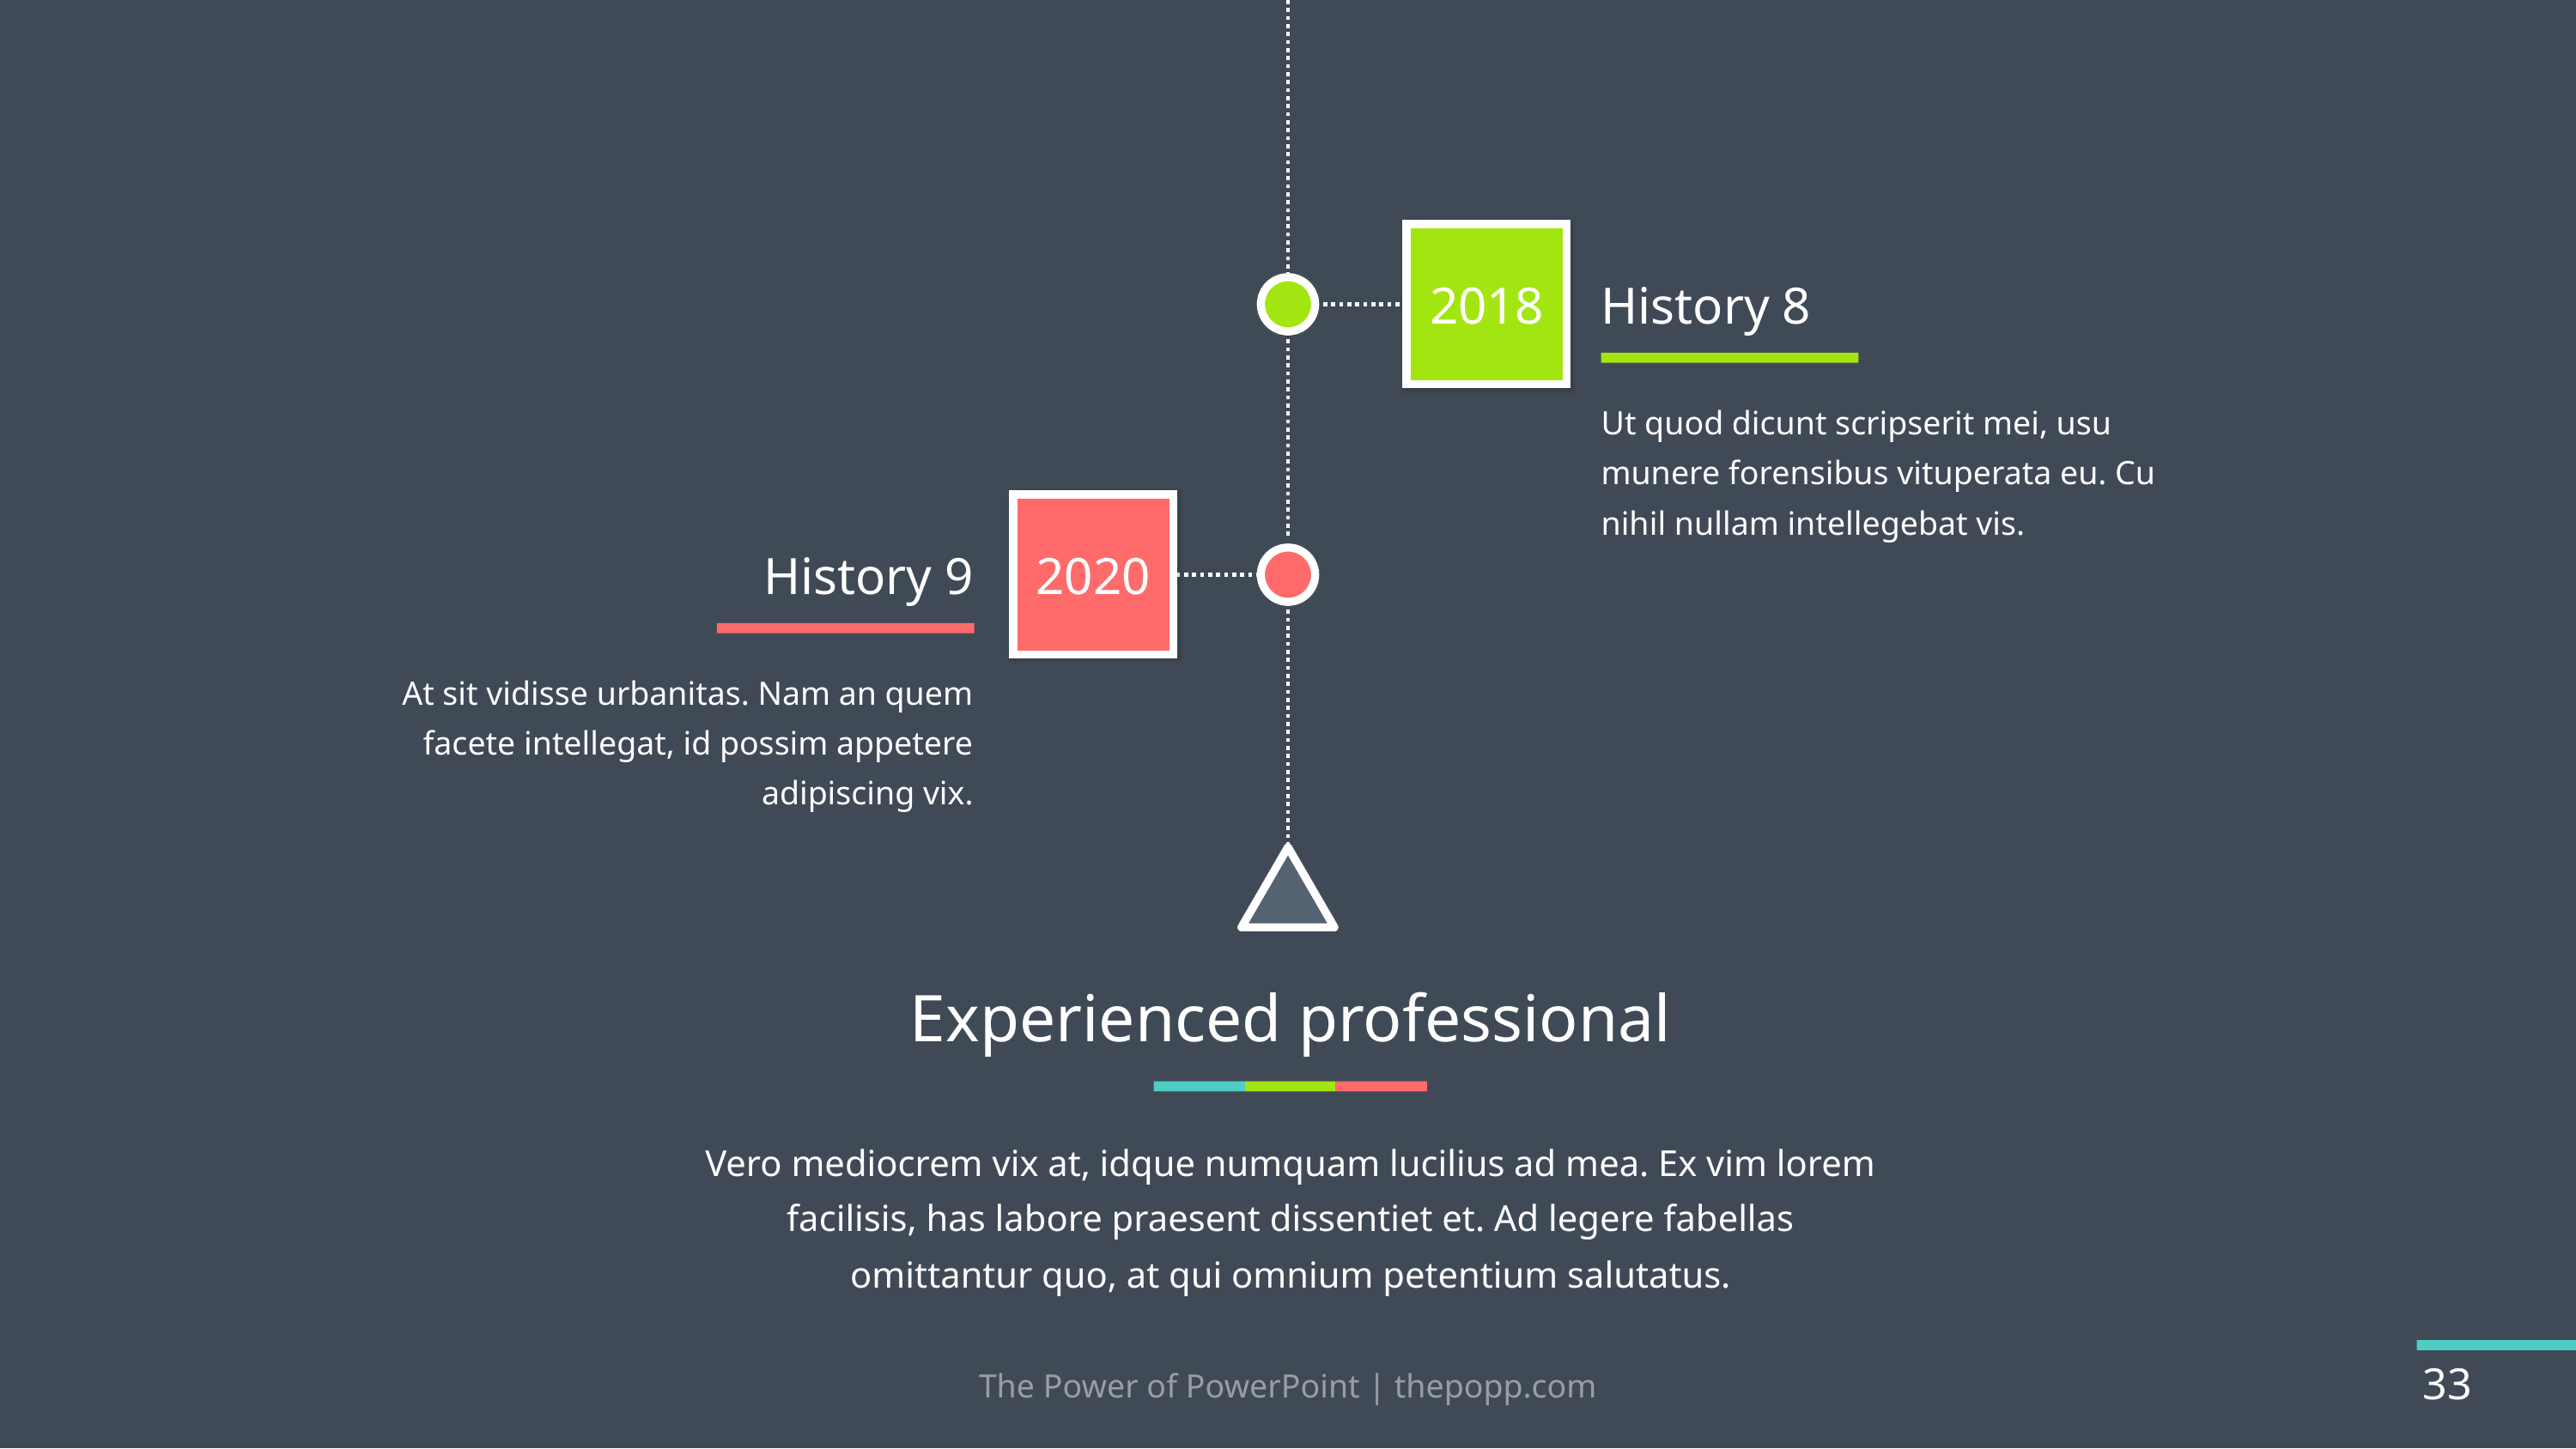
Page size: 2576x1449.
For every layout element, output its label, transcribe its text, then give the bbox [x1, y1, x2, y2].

list Ut quod dicunt scripserit mei, usu munere forensibus vituperata eu. Cu nihil nullam intellegebat vis. [1588, 384, 2238, 593]
list History 8 [1588, 252, 2238, 357]
list At sit vidisse urbanitas. Nam an quem facete intellegat, id possim appetere adipiscing vix. [337, 654, 987, 864]
list Experienced professional [688, 962, 1893, 1069]
footer The Power of PowerPoint | thepopp.com [853, 1349, 1723, 1427]
list History 9 [337, 522, 987, 627]
list Vero mediocrem vix at, idque numquam lucilius ad mea. Ex vim lorem facilisis, has labore praesent dissentiet et. Ad legere fabellas omittantur quo, at qui omnium petentium salutatus. [688, 1120, 1893, 1322]
list 2018 [1403, 252, 1570, 357]
list 2020 [1010, 522, 1176, 627]
slide_number 33 [2409, 1351, 2576, 1421]
